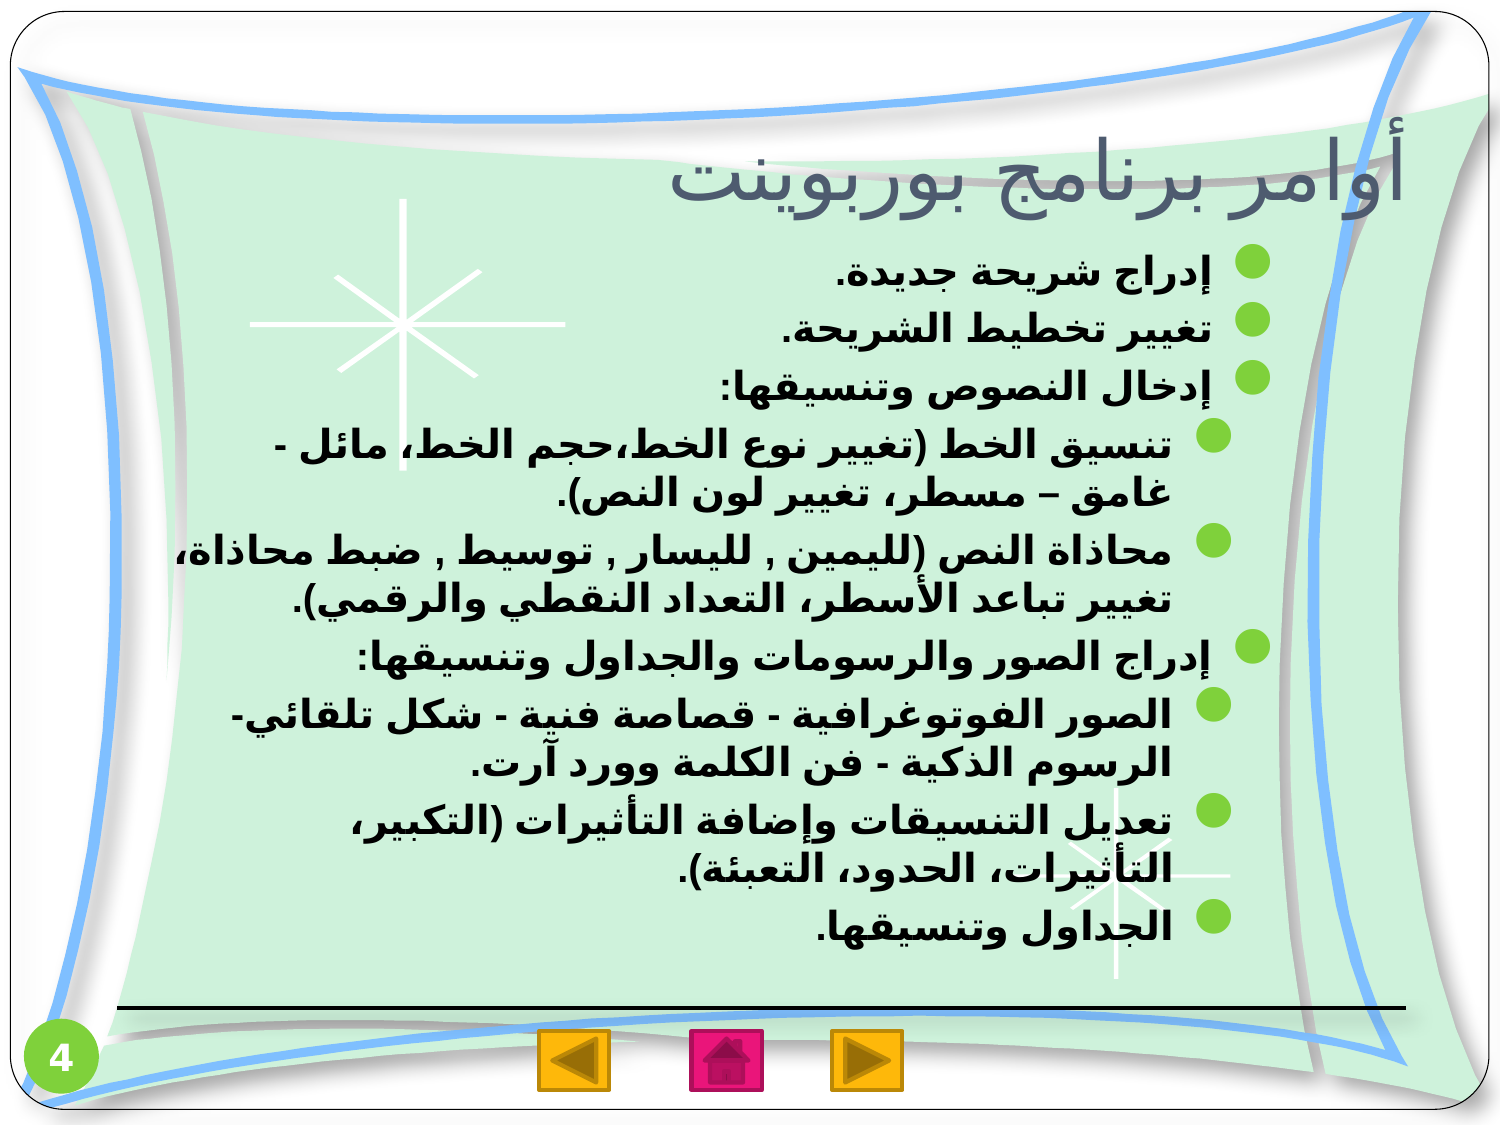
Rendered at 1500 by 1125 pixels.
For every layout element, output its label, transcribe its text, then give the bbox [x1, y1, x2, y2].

title أوامر برنامج بوربوينت [149, 44, 1426, 233]
text_box [689, 1029, 764, 1092]
text_box [830, 1029, 904, 1092]
slide_number 4 [23, 1018, 99, 1094]
text_box [537, 1029, 611, 1092]
list إدراج شريحة جديدة. تغيير تخطيط الشريحة. إدخال النصوص وتنسيقها: تنسيق الخط (تغيير نوع الخط،حجم الخط، مائل - غامق – مسطر، تغيير لون النص). محاذاة النص (لليمين , لليسار , توسيط , ضبط محاذاة، تغيير تباعد الأسطر، التعداد النقطي والرقمي). إدراج الصور والرسومات والجداول وتنسيقها: الصور الفوتوغرافية - قصاصة فنية - شكل تلقائي- الرسوم الذكية - فن الكلمة وورد آرت. تعديل التنسيقات وإضافة التأثيرات (التكبير، التأثيرات، الحدود، التعبئة). الجداول وتنسيقها. [149, 237, 1294, 988]
